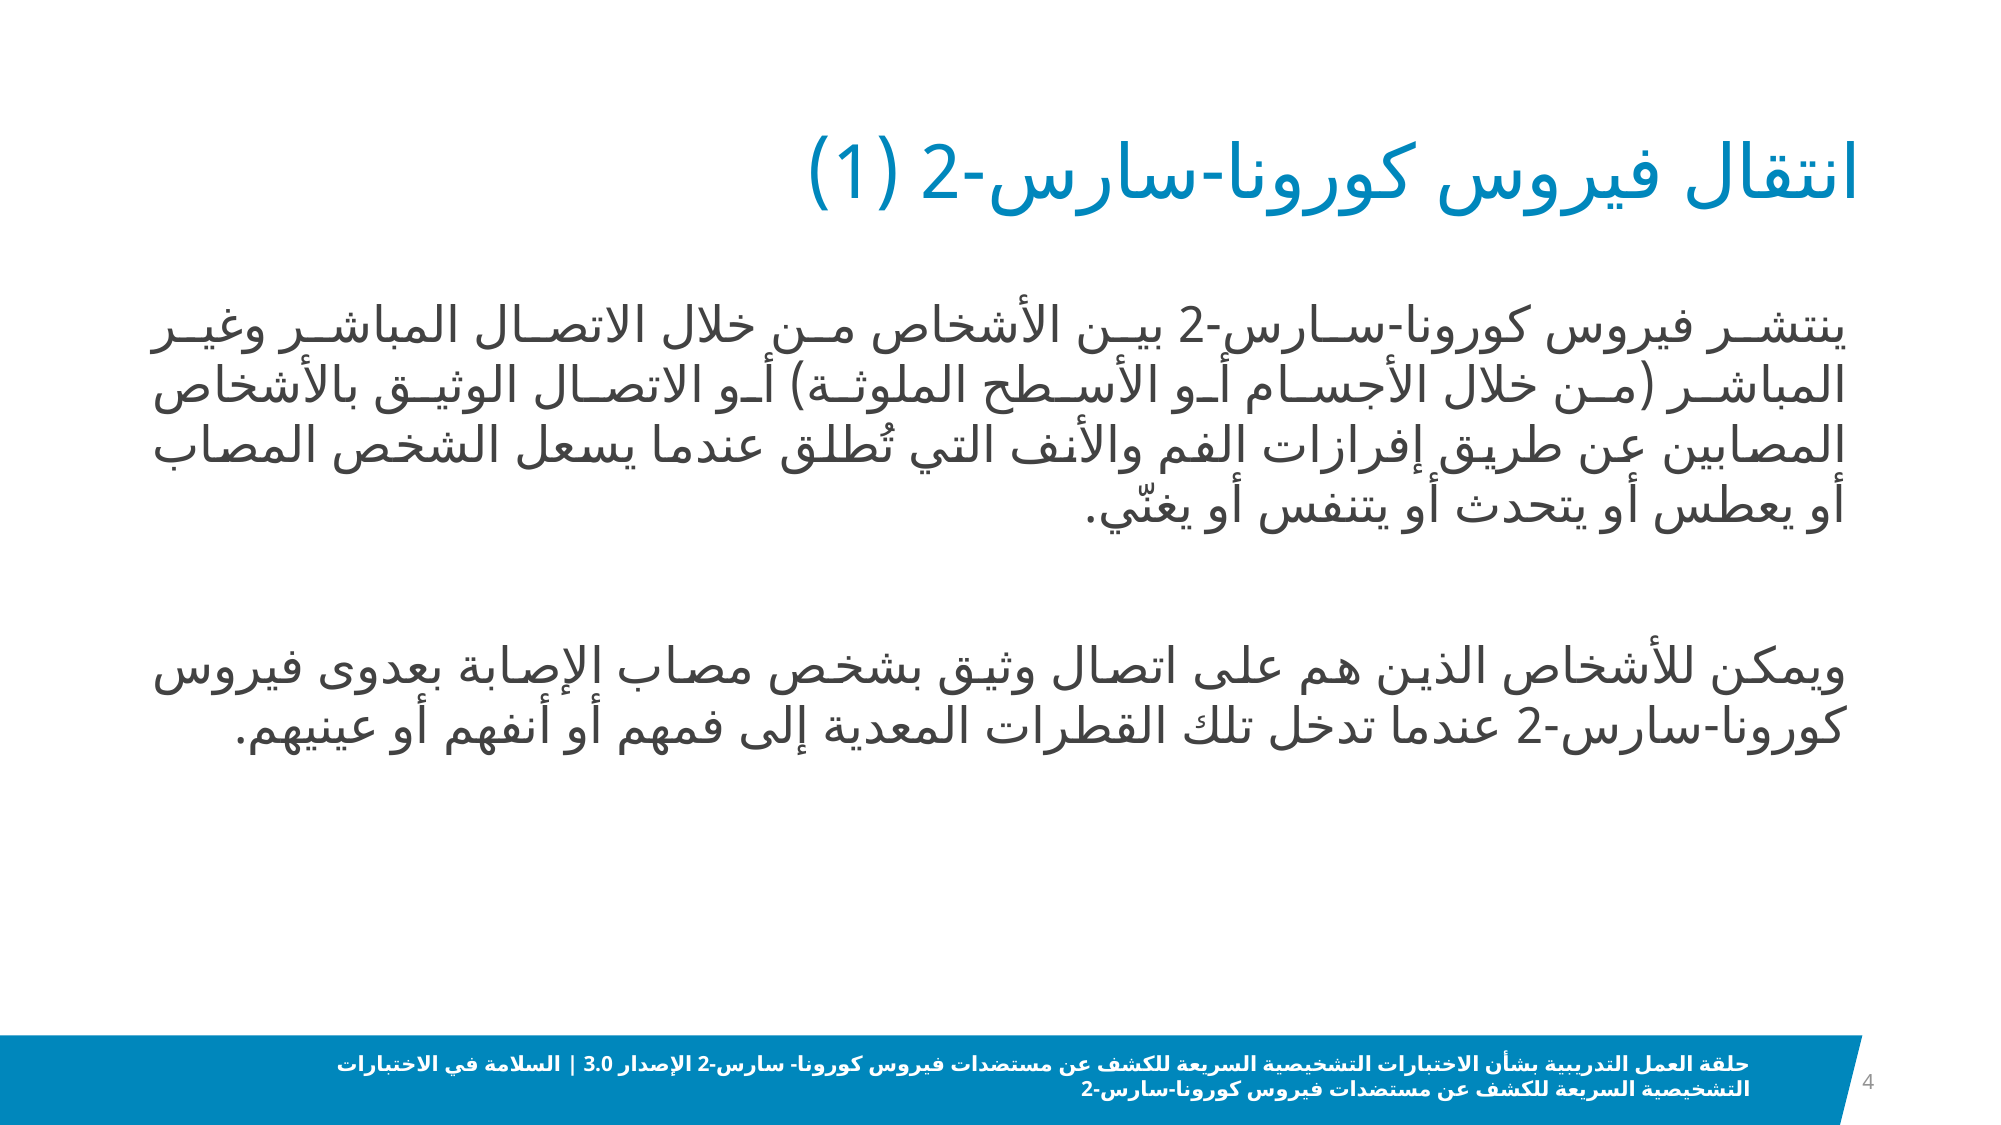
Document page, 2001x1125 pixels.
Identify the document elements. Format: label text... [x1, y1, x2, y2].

footer حلقة العمل التدريبية بشأن الاختبارات التشخيصية السريعة للكشف عن مستضدات فيروس كورونا- سارس-2 الإصدار 3.0 | السلامة في الاختبارات التشخيصية السريعة للكشف عن مستضدات فيروس كورونا-سارس-2 [249, 1047, 1751, 1125]
slide_number 4 [1862, 1035, 1947, 1125]
title انتقال فيروس كورونا-سارس-2 (1) [137, 59, 1863, 215]
list ينتشر فيروس كورونا-سارس-2 بين الأشخاص من خلال الاتصال المباشر وغير المباشر (من خلال الأجسام أو الأسطح الملوثة) أو الاتصال الوثيق بالأشخاص المصابين عن طريق إفرازات الفم والأنف التي تُطلق عندما يسعل الشخص المصاب أو يعطس أو يتحدث أو يتنفس أو يغنّي. ويمكن للأشخاص الذين هم على اتصال وثيق بشخص مصاب الإصابة بعدوى فيروس كورونا-سارس-2 عندما تدخل تلك القطرات المعدية إلى فمهم أو أنفهم أو عينيهم. [137, 284, 1863, 1014]
